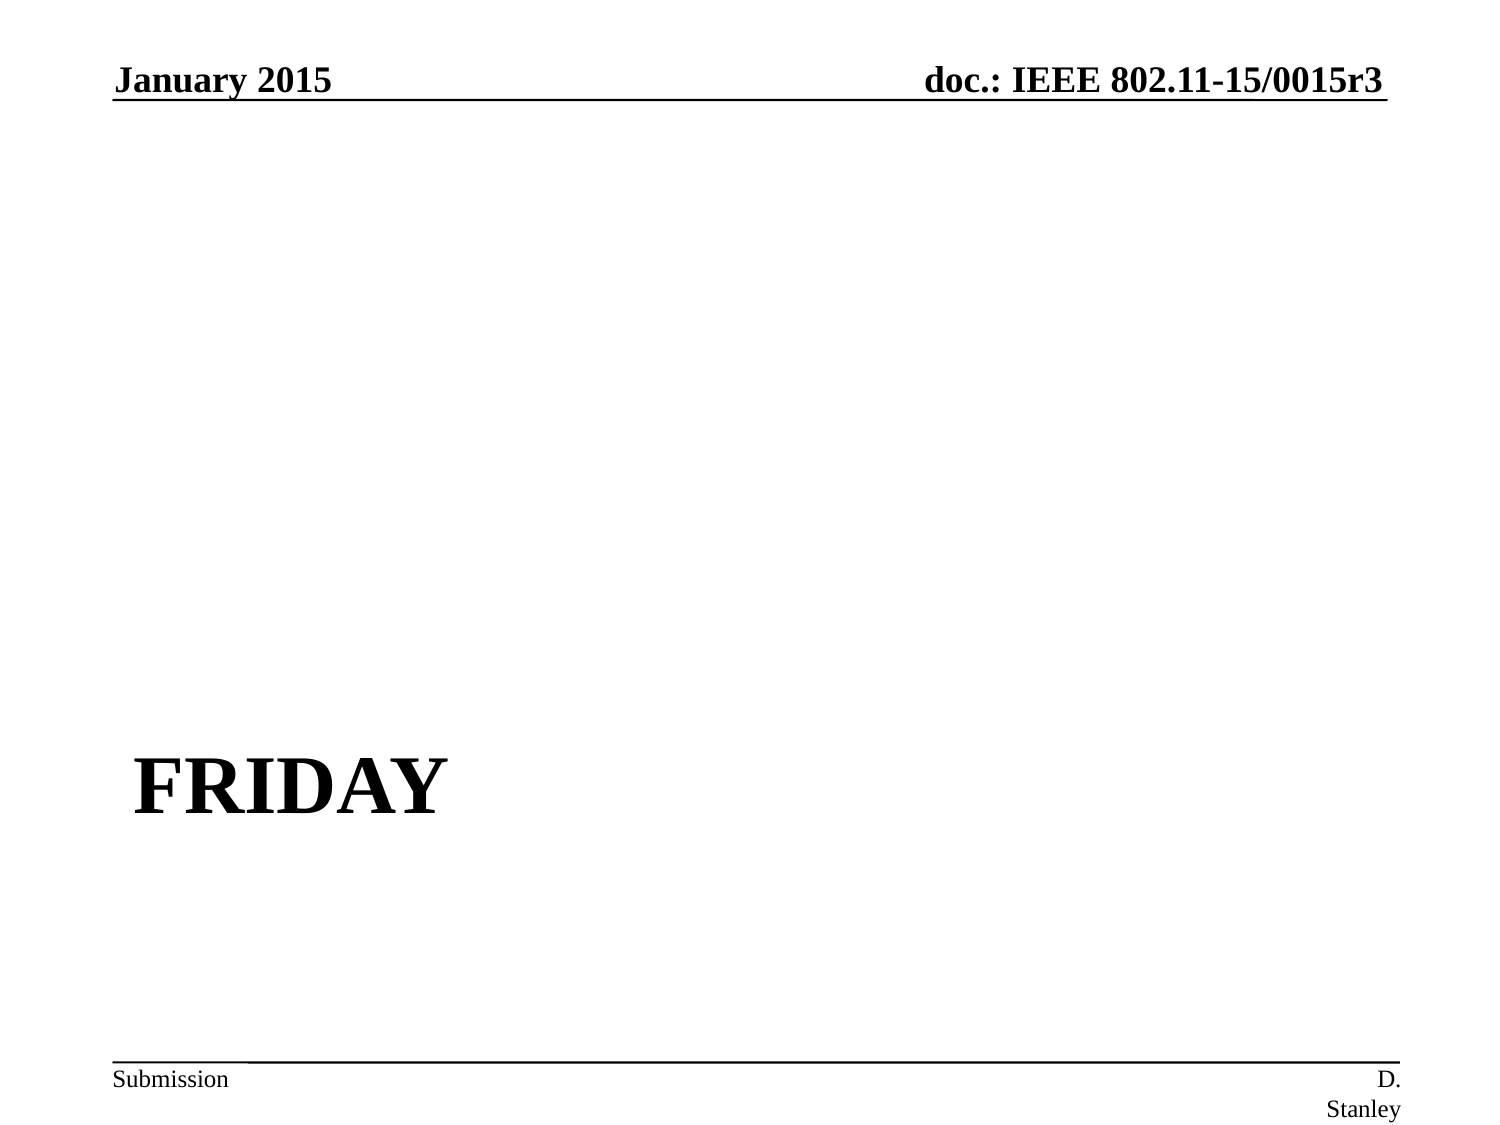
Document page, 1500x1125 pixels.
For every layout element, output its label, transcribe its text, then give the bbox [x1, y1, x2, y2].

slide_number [114, 54, 374, 101]
title Friday [118, 722, 1394, 947]
footer D. Stanley Aruba Networks [1324, 1061, 1402, 1093]
